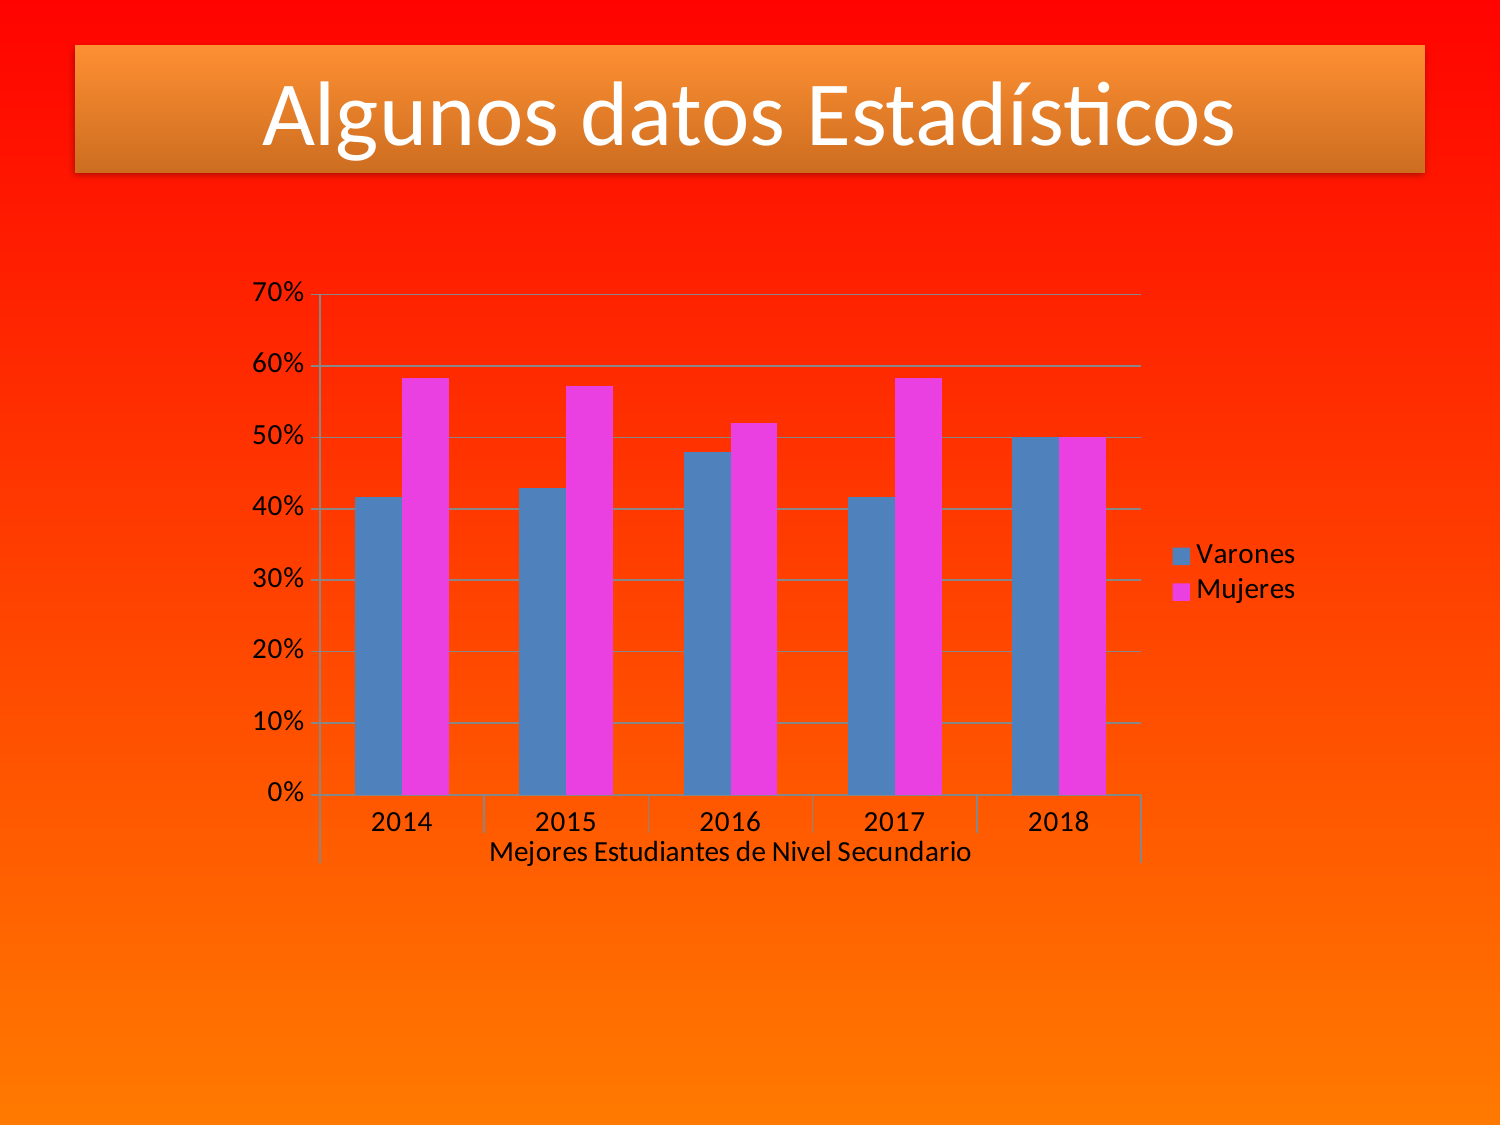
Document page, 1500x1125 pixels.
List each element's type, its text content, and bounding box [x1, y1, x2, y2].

chart [229, 266, 1318, 882]
title Algunos datos Estadísticos [75, 45, 1425, 173]
